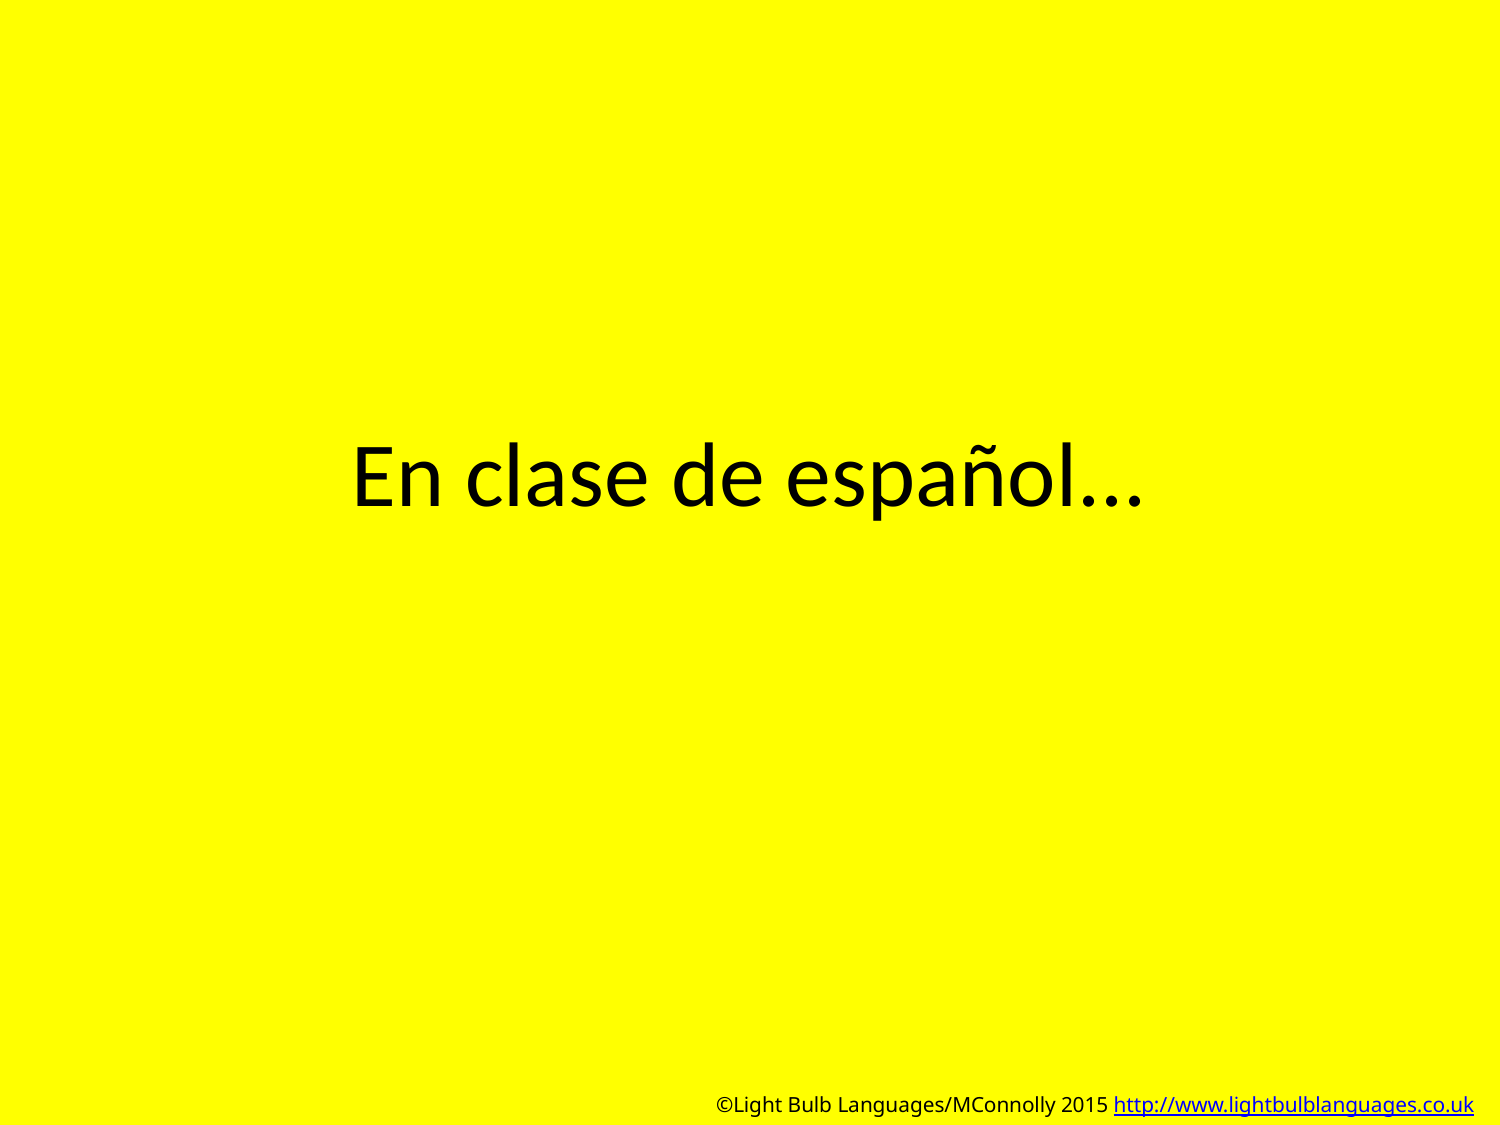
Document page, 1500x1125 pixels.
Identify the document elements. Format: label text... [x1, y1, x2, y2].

text_box ©Light Bulb Languages/MConnolly 2015 http://www.lightbulblanguages.co.uk [70, 1084, 1500, 1125]
title En clase de español... [112, 349, 1388, 591]
